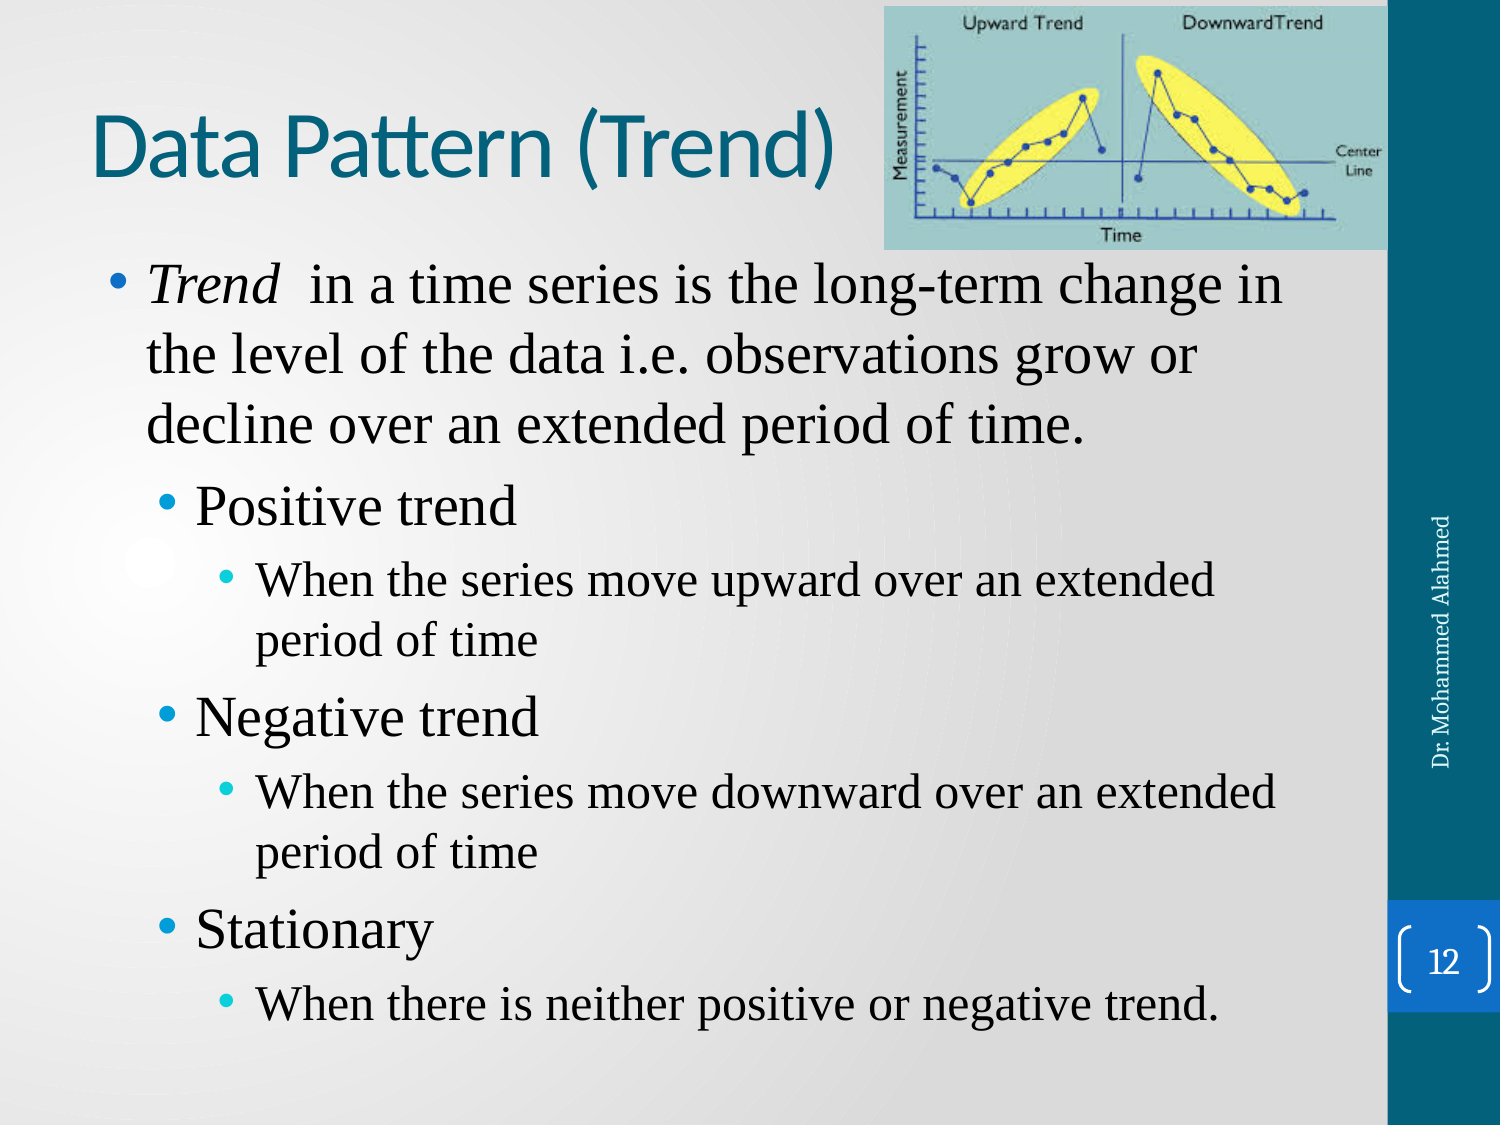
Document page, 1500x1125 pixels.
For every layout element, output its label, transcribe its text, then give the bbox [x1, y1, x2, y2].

title Data Pattern (Trend) [75, 45, 881, 233]
slide_number 12 [1397, 925, 1492, 994]
footer Dr. Mohammed Alahmed [1408, 500, 1469, 889]
picture [883, 5, 1387, 251]
list Trend in a time series is the long-term change in the level of the data i.e. observations grow or decline over an extended period of time. Positive trend When the series move upward over an extended period of time Negative trend When the series move downward over an extended period of time Stationary When there is neither positive or negative trend. [75, 237, 1325, 1050]
